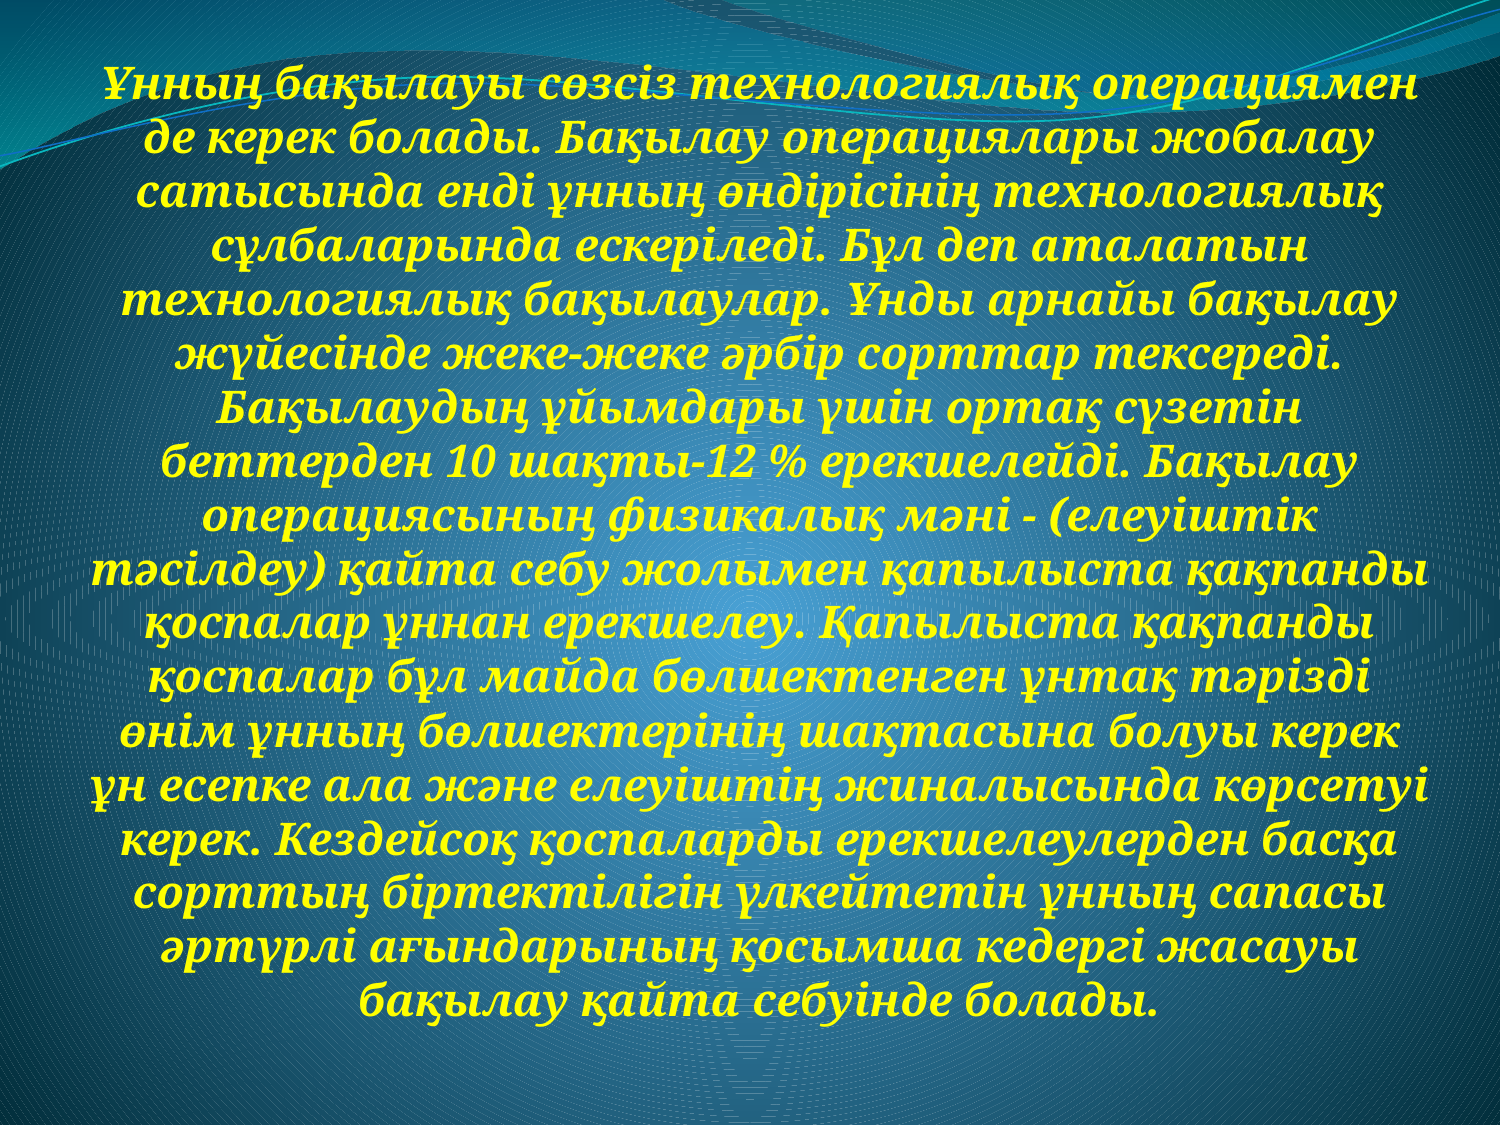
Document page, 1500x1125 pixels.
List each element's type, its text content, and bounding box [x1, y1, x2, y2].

subtitle Ұнның бақылауы сөзсiз технологиялық операциямен де керек болады. Бақылау операциялары жобалау сатысында ендi ұнның өндiрiсiнiң технологиялық сұлбаларында ескерiледi. Бұл деп аталатын технологиялық бақылаулар. Ұнды арнайы бақылау жүйесiнде жеке-жеке әрбiр сорттар тексередi. Бақылаудың ұйымдары үшiн ортақ сүзетiн беттерден 10 шақты-12 % ерекшелейдi. Бақылау операциясының физикалық мәнi - (елеуiштiк тәсiлдеу) қайта себу жолымен қапылыста қақпанды қоспалар ұннан ерекшелеу. Қапылыста қақпанды қоспалар бұл майда бөлшектенген ұнтақ тәрiздi өнiм ұнның бөлшектерiнiң шақтасына болуы керек ұн есепке ала және елеуiштiң жиналысында көрсетуi керек. Кездейсоқ қоспаларды ерекшелеулерден басқа сорттың бiртектiлiгiн үлкейтетiн ұнның сапасы әртүрлi ағындарының қосымша кедергi жасауы бақылау қайта себуiнде болады. [87, 46, 1442, 1067]
